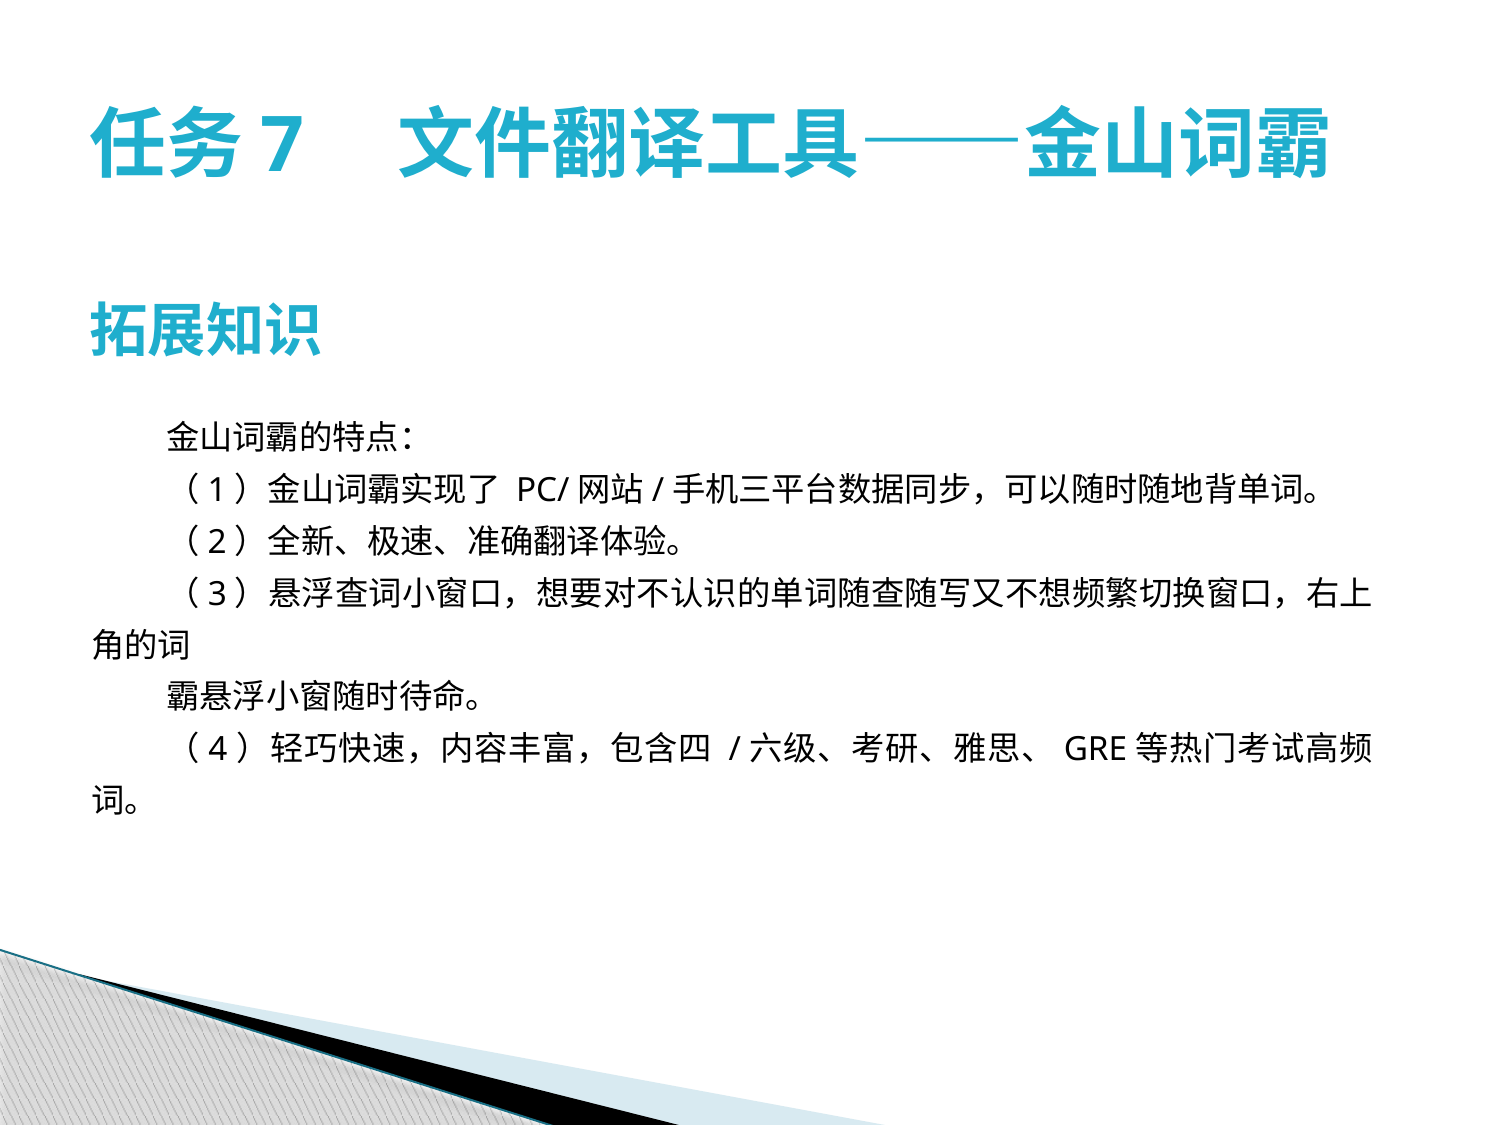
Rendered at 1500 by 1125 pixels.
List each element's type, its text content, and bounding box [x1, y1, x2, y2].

list 拓展知识 [75, 243, 1425, 1012]
title 任务7 文件翻译工具——金山词霸 [75, 45, 1425, 233]
text_box 金山词霸的特点： （1）金山词霸实现了 PC/网站/手机三平台数据同步，可以随时随地背单词。 （2）全新、极速、准确翻译体验。 （3）悬浮查词小窗口，想要对不认识的单词随查随写又不想频繁切换窗口，右上角的词 霸悬浮小窗随时待命。 （4）轻巧快速，内容丰富，包含四 /六级、考研、雅思、GRE等热门考试高频词。 [76, 397, 1388, 827]
